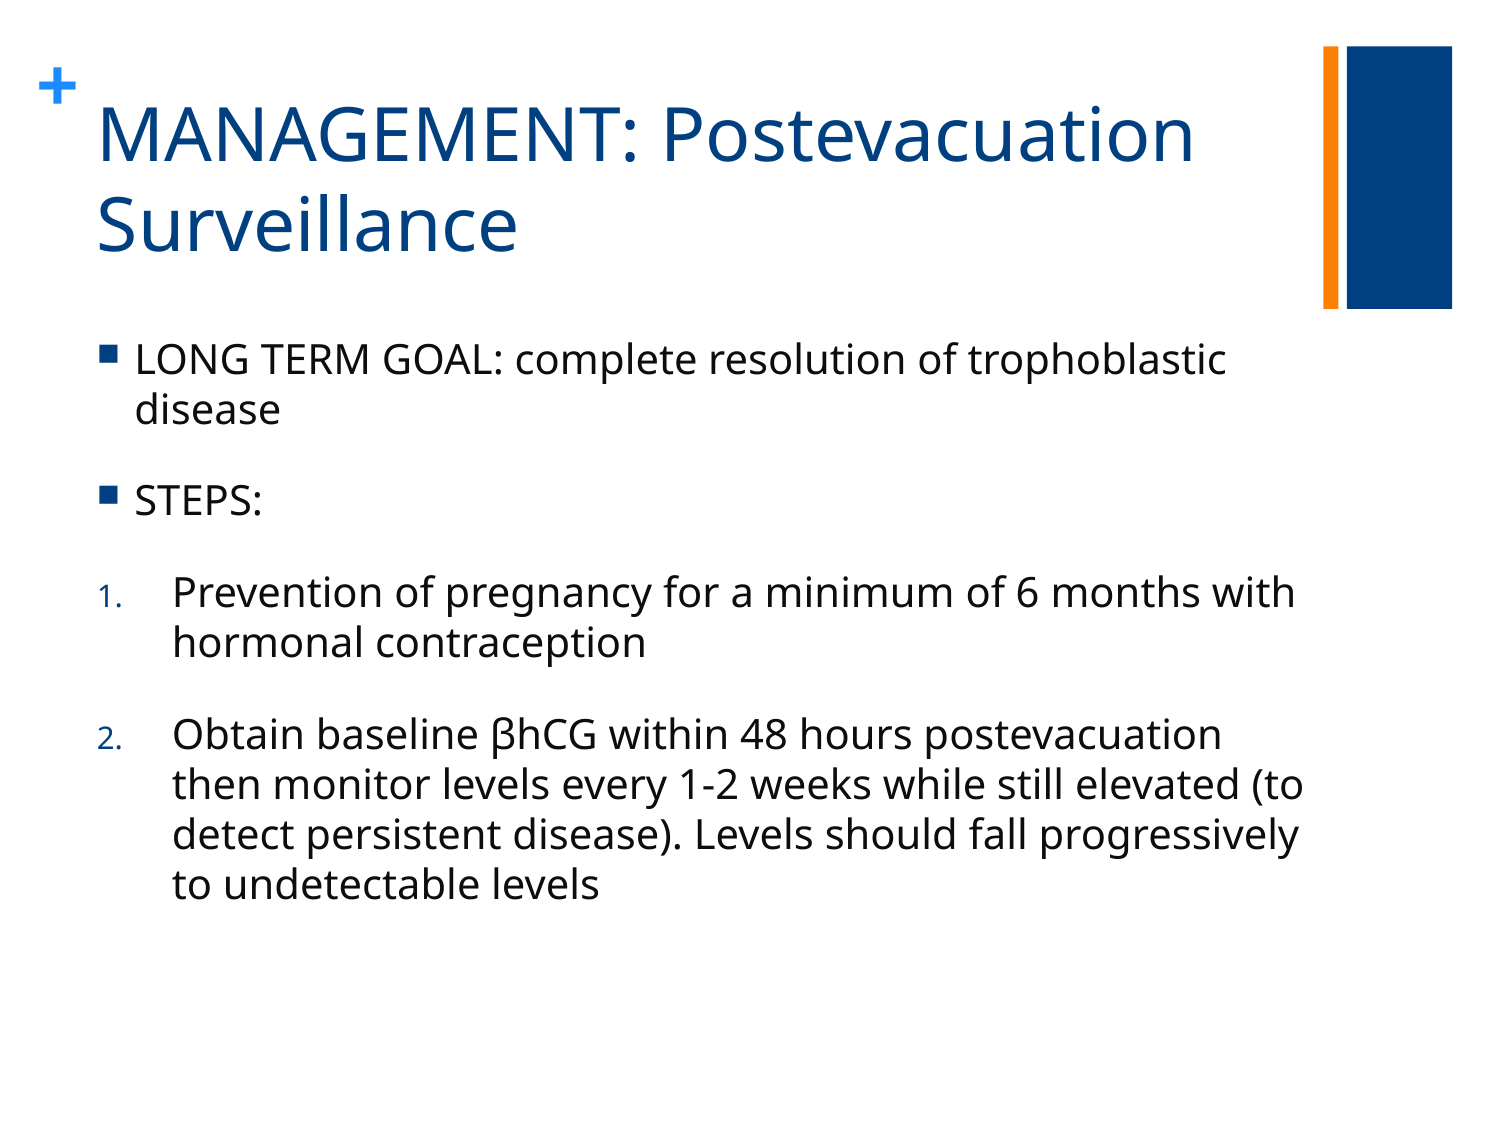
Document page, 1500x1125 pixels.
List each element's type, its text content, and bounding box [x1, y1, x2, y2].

title MANAGEMENT: Postevacuation Surveillance [81, 79, 1322, 263]
list LONG TERM GOAL: complete resolution of trophoblastic disease STEPS: Prevention of pregnancy for a minimum of 6 months with hormonal contraception Obtain baseline βhCG within 48 hours postevacuation then monitor levels every 1-2 weeks while still elevated (to detect persistent disease). Levels should fall progressively to undetectable levels [81, 324, 1322, 1005]
